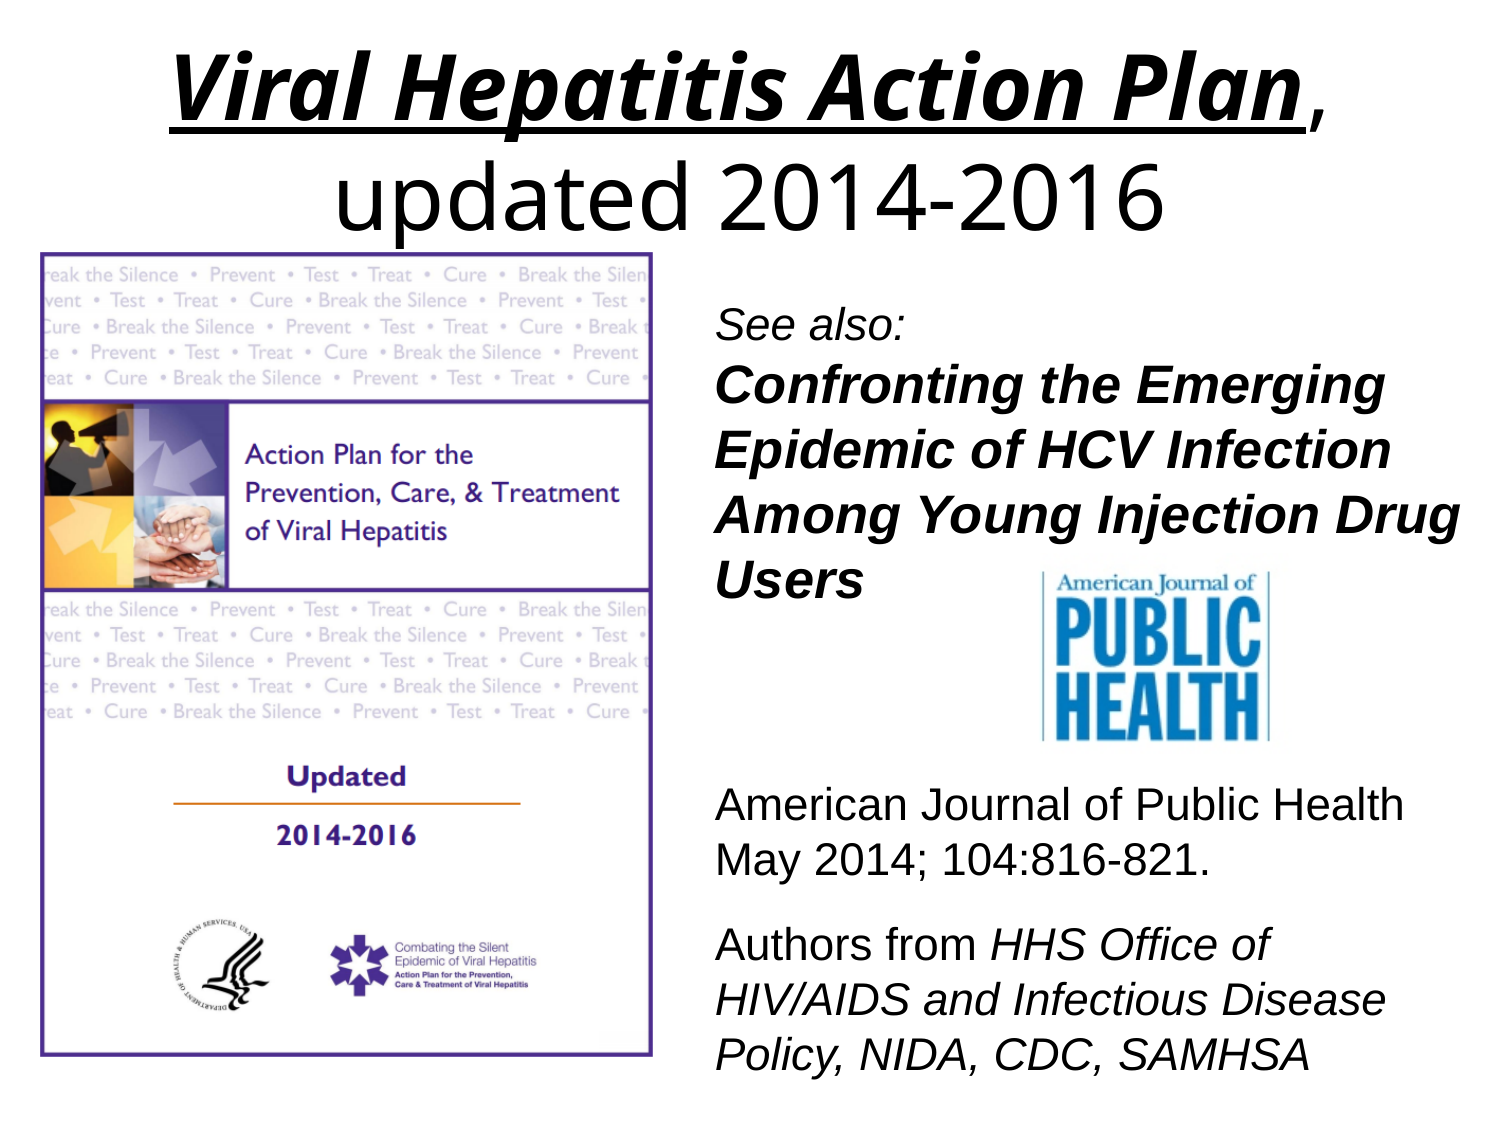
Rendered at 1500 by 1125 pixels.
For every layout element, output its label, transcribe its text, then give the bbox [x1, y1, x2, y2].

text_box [699, 287, 1488, 1125]
title Viral Hepatitis Action Plan, updated 2014-2016 [75, 45, 1425, 233]
picture [37, 249, 656, 1060]
